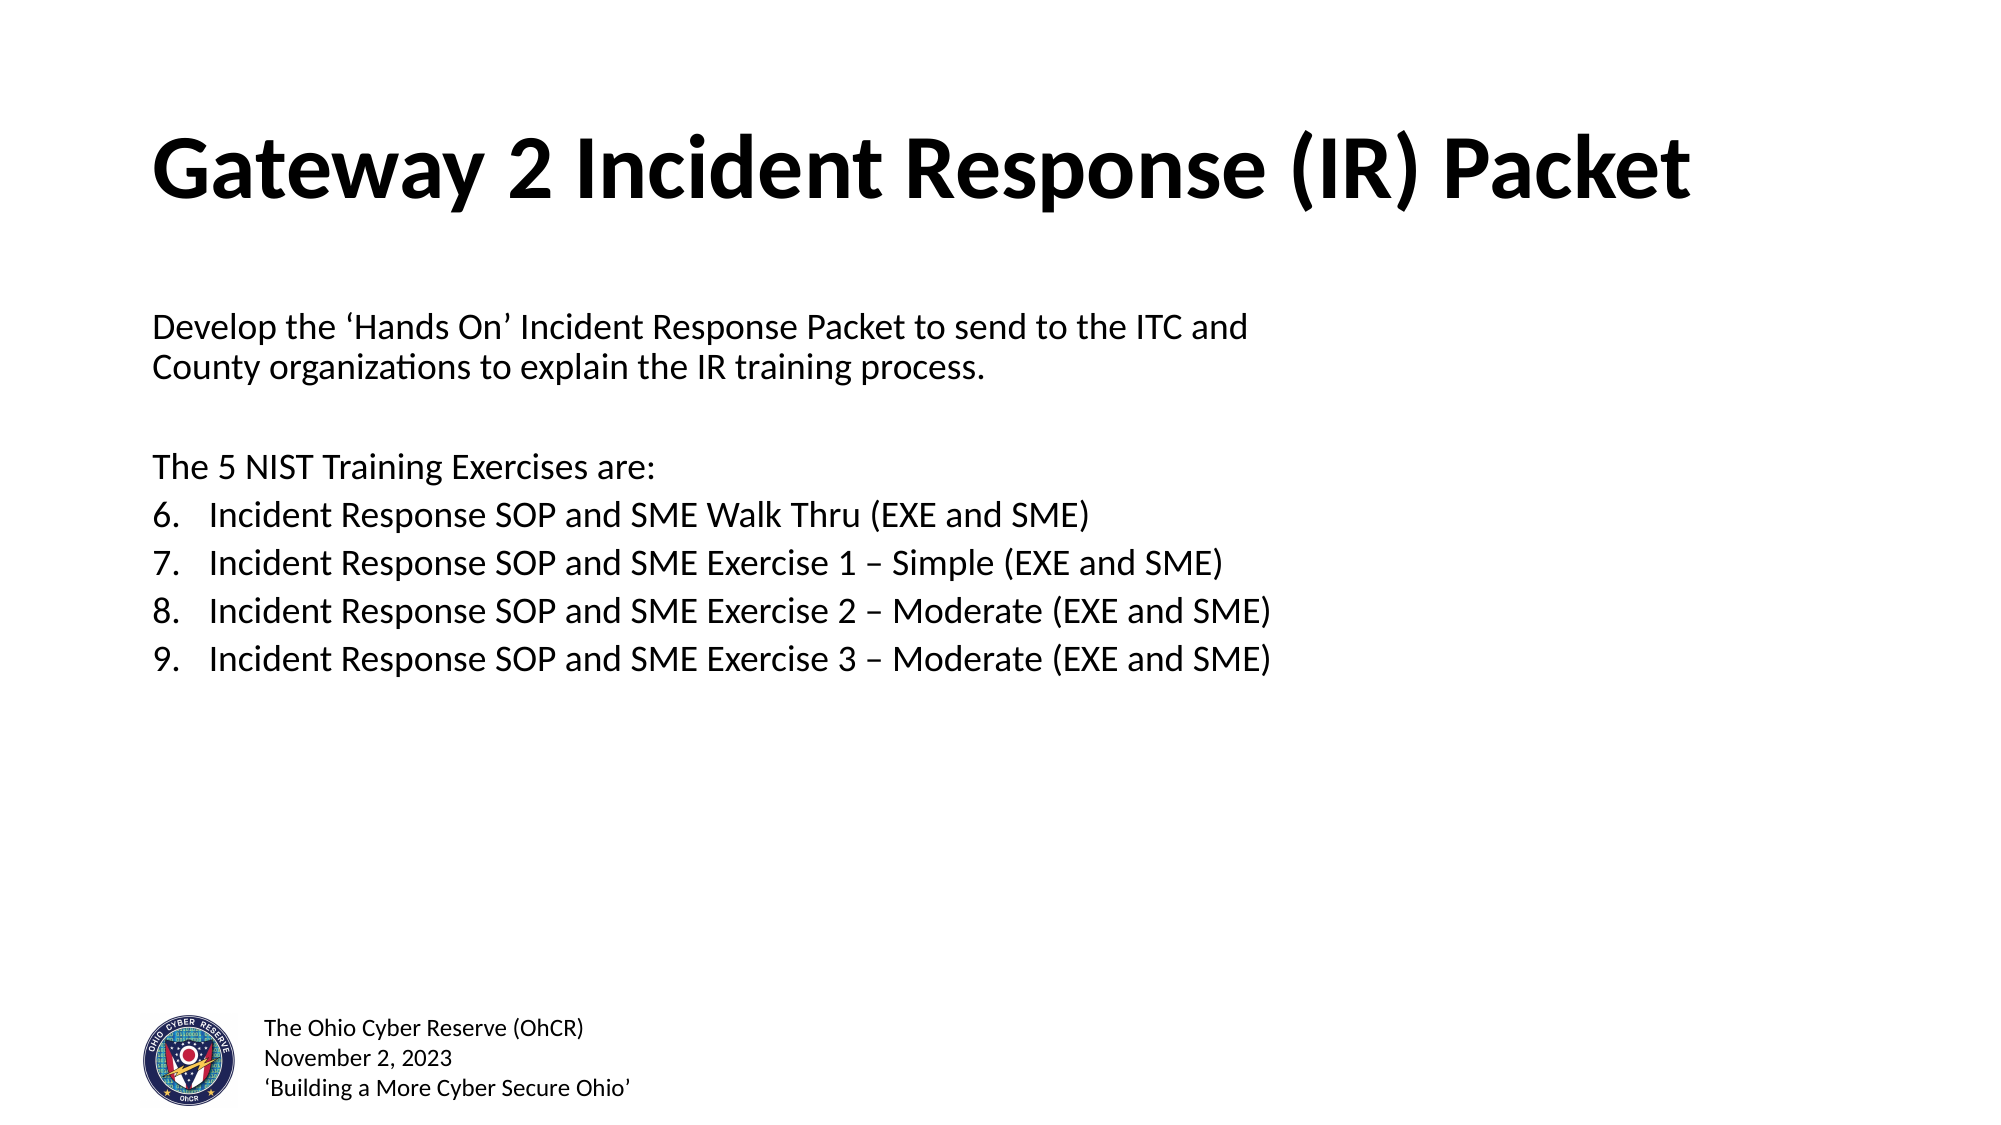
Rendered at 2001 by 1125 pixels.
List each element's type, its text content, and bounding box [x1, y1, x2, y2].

picture [140, 1013, 238, 1108]
text_box The Ohio Cyber Reserve (OhCR) November 2, 2023 ‘Building a More Cyber Secure Ohio’ [249, 1004, 647, 1109]
title Gateway 2 Incident Response (IR) Packet [137, 59, 1863, 278]
list Develop the ‘Hands On’ Incident Response Packet to send to the ITC and County organizations to explain the IR training process. The 5 NIST Training Exercises are: Incident Response SOP and SME Walk Thru (EXE and SME) Incident Response SOP and SME Exercise 1 – Simple (EXE and SME) Incident Response SOP and SME Exercise 2 – Moderate (EXE and SME) Incident Response SOP and SME Exercise 3 – Moderate (EXE and SME) [137, 299, 1299, 926]
